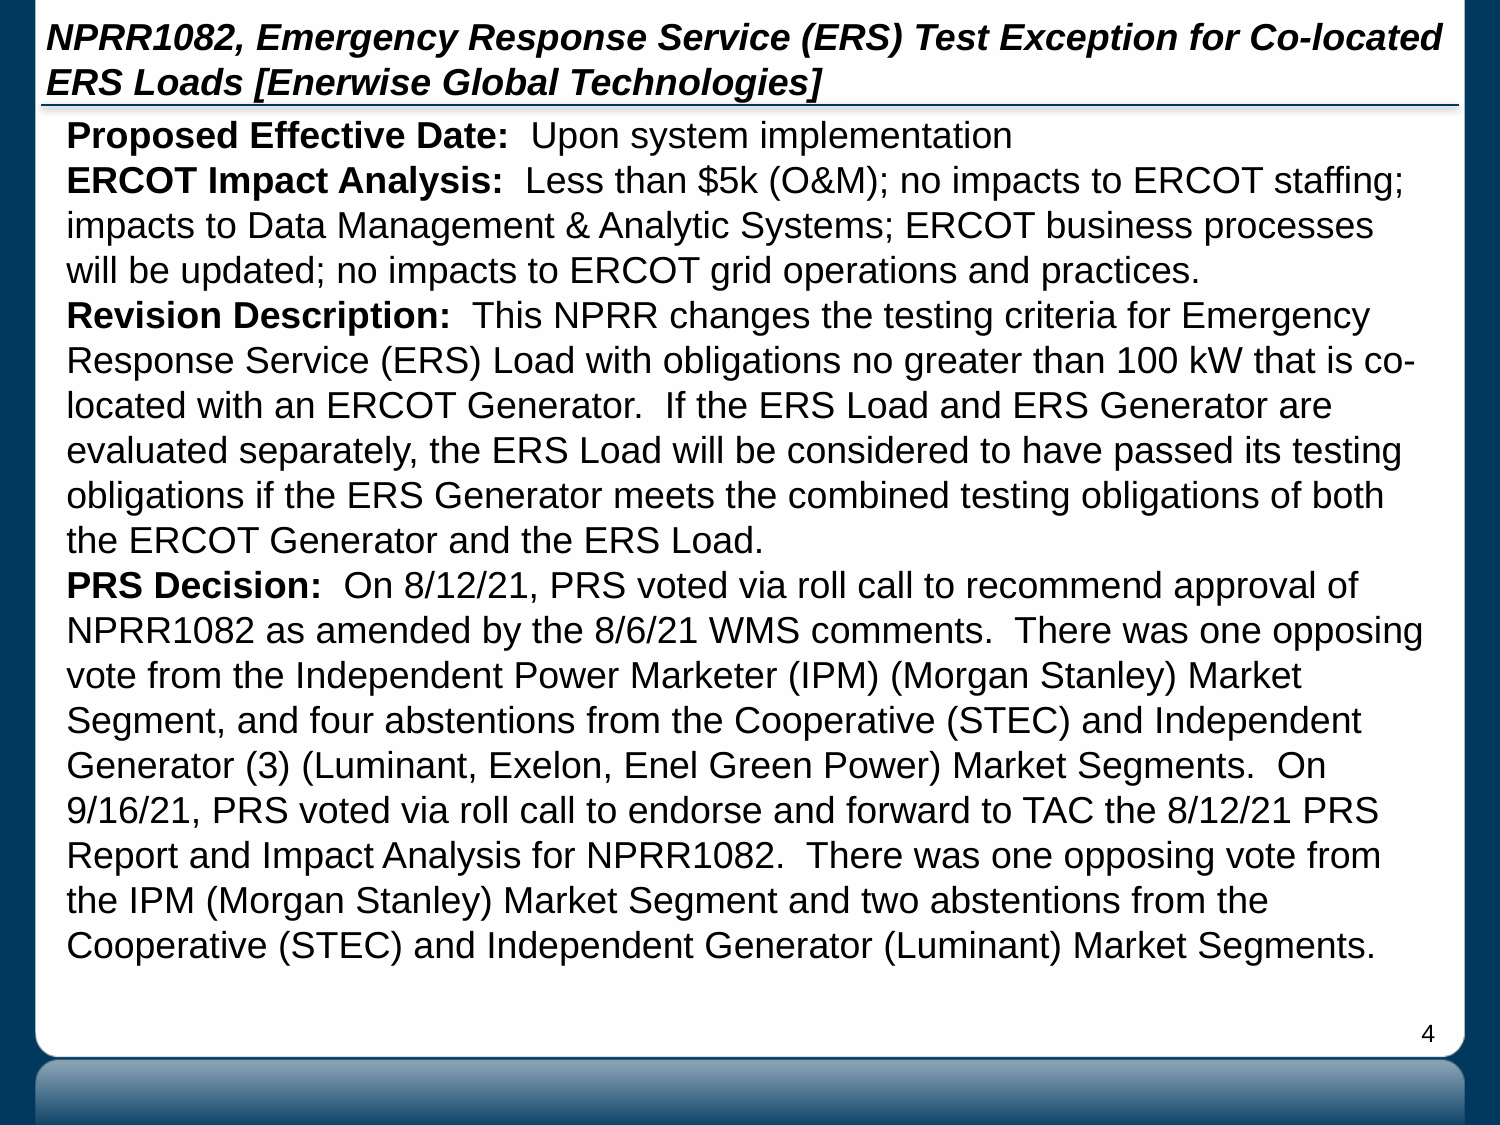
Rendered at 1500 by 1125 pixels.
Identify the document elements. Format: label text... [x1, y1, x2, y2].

title NPRR1082, Emergency Response Service (ERS) Test Exception for Co-located ERS Loads [Enerwise Global Technologies] [31, 20, 1464, 97]
text_box Proposed Effective Date: Upon system implementation ERCOT Impact Analysis: Less than $5k (O&M); no impacts to ERCOT staffing; impacts to Data Management & Analytic Systems; ERCOT business processes will be updated; no impacts to ERCOT grid operations and practices. Revision Description: This NPRR changes the testing criteria for Emergency Response Service (ERS) Load with obligations no greater than 100 kW that is co-located with an ERCOT Generator. If the ERS Load and ERS Generator are evaluated separately, the ERS Load will be considered to have passed its testing obligations if the ERS Generator meets the combined testing obligations of both the ERCOT Generator and the ERS Load. PRS Decision: On 8/12/21, PRS voted via roll call to recommend approval of NPRR1082 as amended by the 8/6/21 WMS comments. There was one opposing vote from the Independent Power Marketer (IPM) (Morgan Stanley) Market Segment, and four abstentions from the Cooperative (STEC) and Independent Generator (3) (Luminant, Exelon, Enel Green Power) Market Segments. On 9/16/21, PRS voted via roll call to endorse and forward to TAC the 8/12/21 PRS Report and Impact Analysis for NPRR1082. There was one opposing vote from the IPM (Morgan Stanley) Market Segment and two abstentions from the Cooperative (STEC) and Independent Generator (Luminant) Market Segments. [51, 103, 1444, 974]
picture [35, 0, 1465, 1125]
